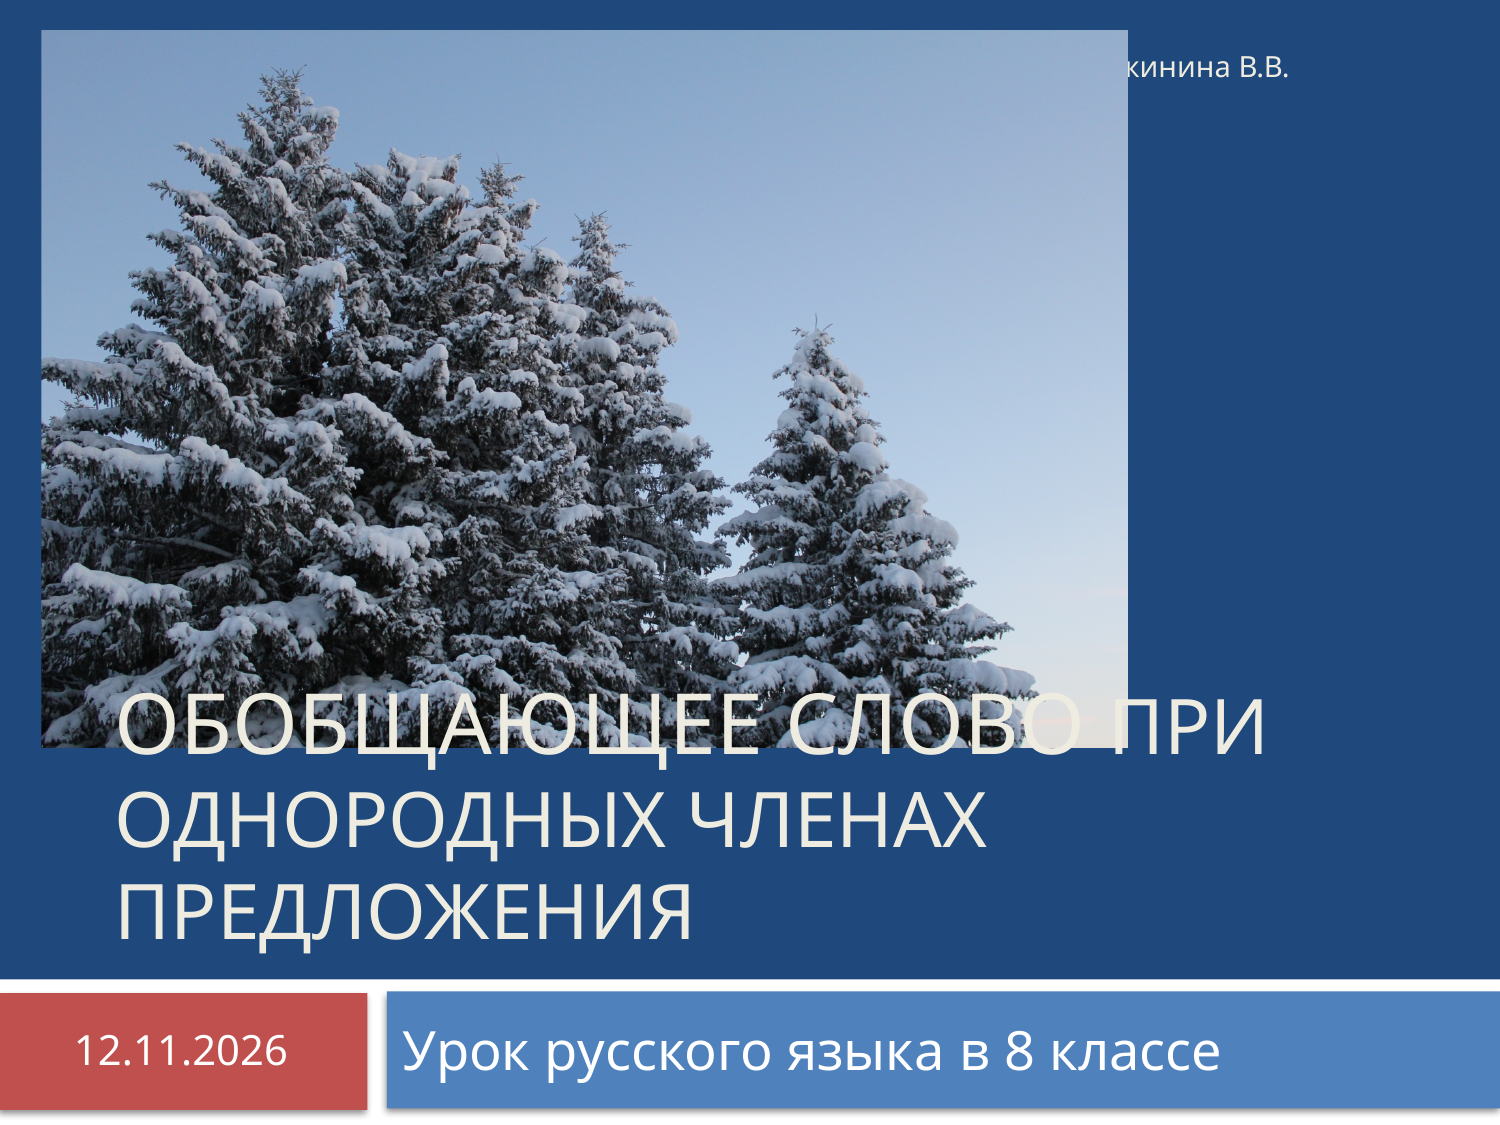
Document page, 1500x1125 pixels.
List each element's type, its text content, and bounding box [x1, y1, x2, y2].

picture [40, 30, 1129, 748]
subtitle Урок русского языка в 8 классе [387, 992, 1488, 1105]
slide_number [12, 995, 350, 1108]
footer Дружинина В.В. [1133, 38, 1305, 99]
title Обобщающее слово при однородных членах предложения [100, 662, 1450, 963]
